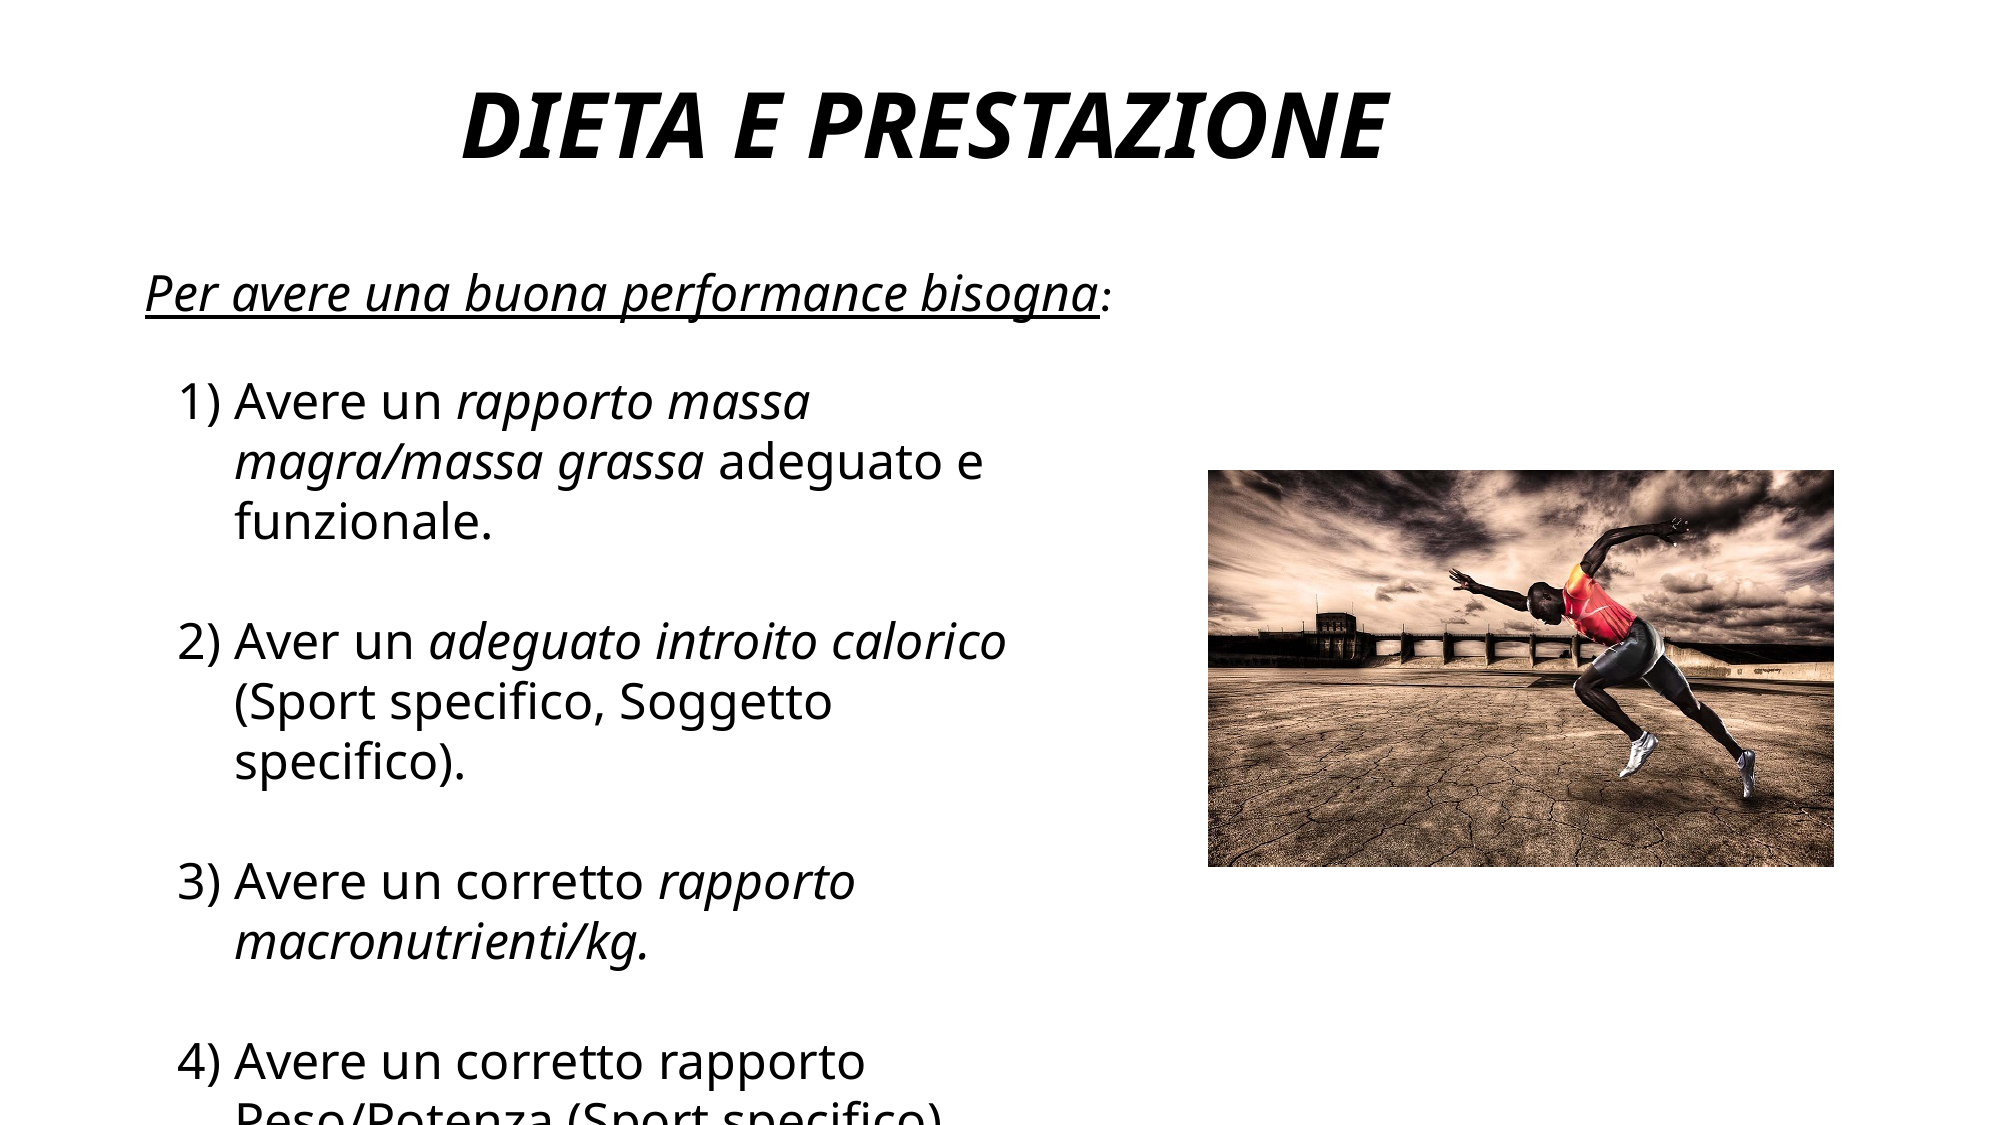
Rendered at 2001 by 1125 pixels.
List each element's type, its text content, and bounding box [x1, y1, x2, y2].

text_box Per avere una buona performance bisogna: [130, 254, 1129, 329]
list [1208, 470, 1834, 867]
text_box Avere un rapporto massa magra/massa grassa adeguato e funzionale. Aver un adeguato introito calorico (Sport specifico, Soggetto specifico). Avere un corretto rapporto macronutrienti/kg. Avere un corretto rapporto Peso/Potenza (Sport specifico) [163, 361, 1077, 1125]
title DIETA E PRESTAZIONE [249, 35, 1600, 223]
